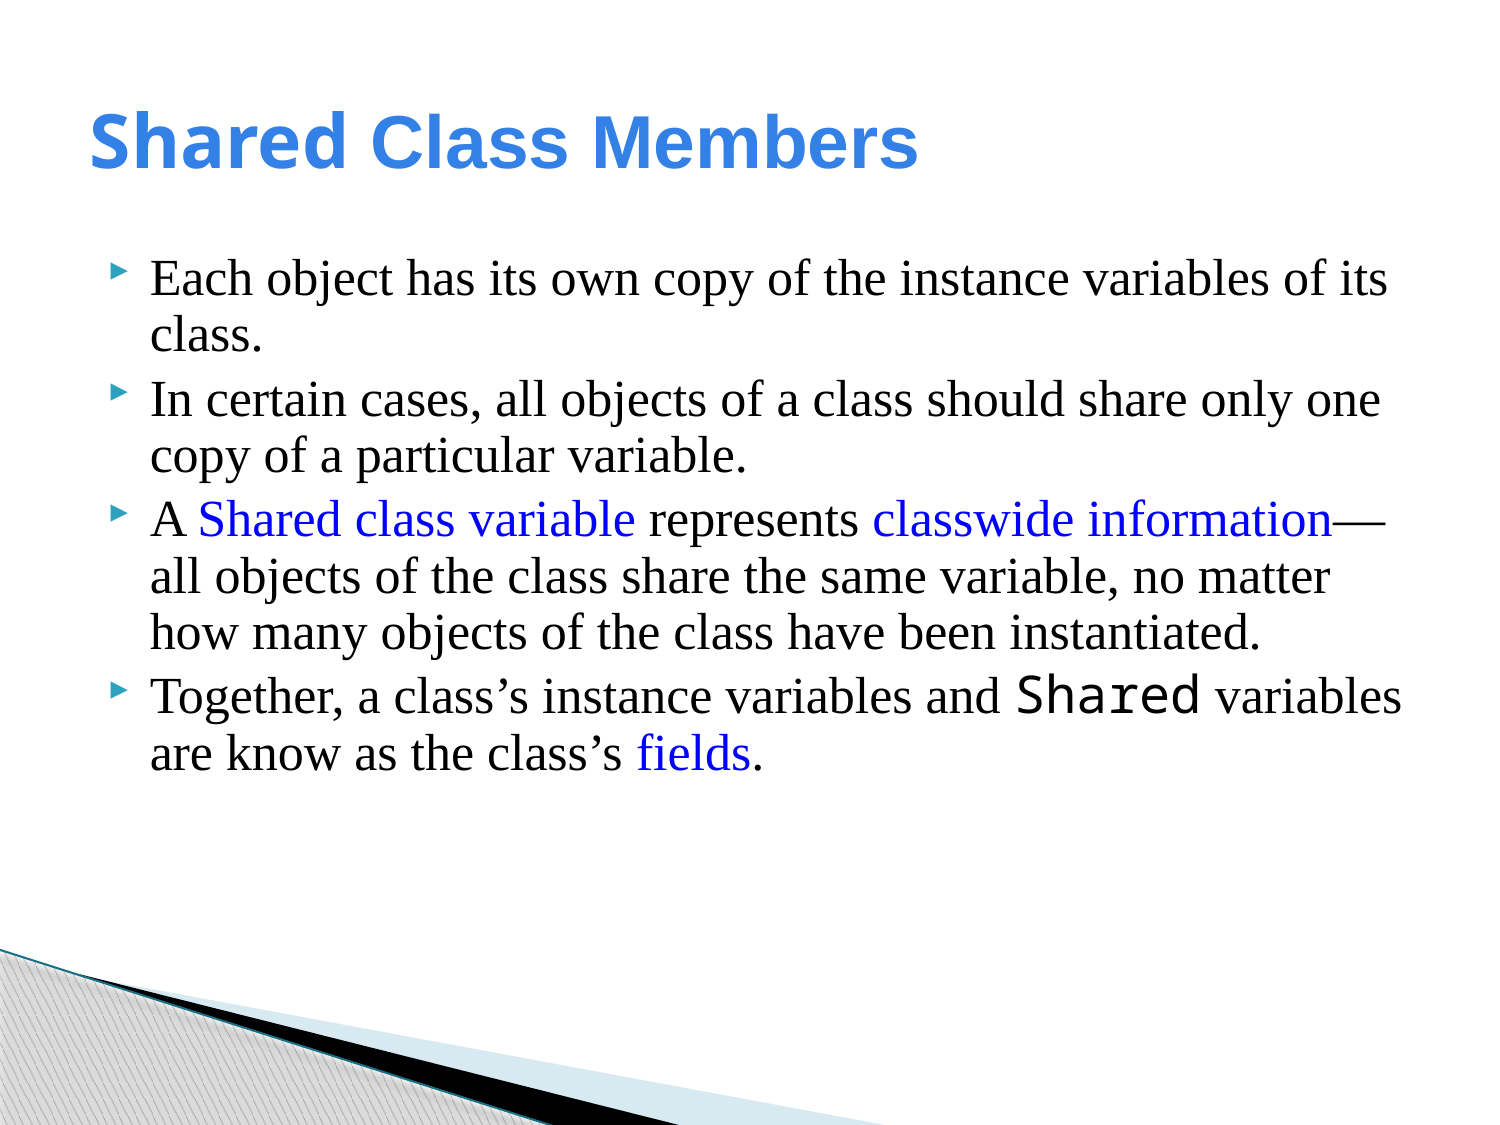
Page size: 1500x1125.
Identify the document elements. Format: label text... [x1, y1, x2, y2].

list Each object has its own copy of the instance variables of its class. In certain cases, all objects of a class should share only one copy of a particular variable. A Shared class variable represents classwide information—all objects of the class share the same variable, no matter how many objects of the class have been instantiated. Together, a class’s instance variables and Shared variables are know as the class’s fields. [75, 243, 1425, 986]
title Shared Class Members [75, 45, 1425, 233]
